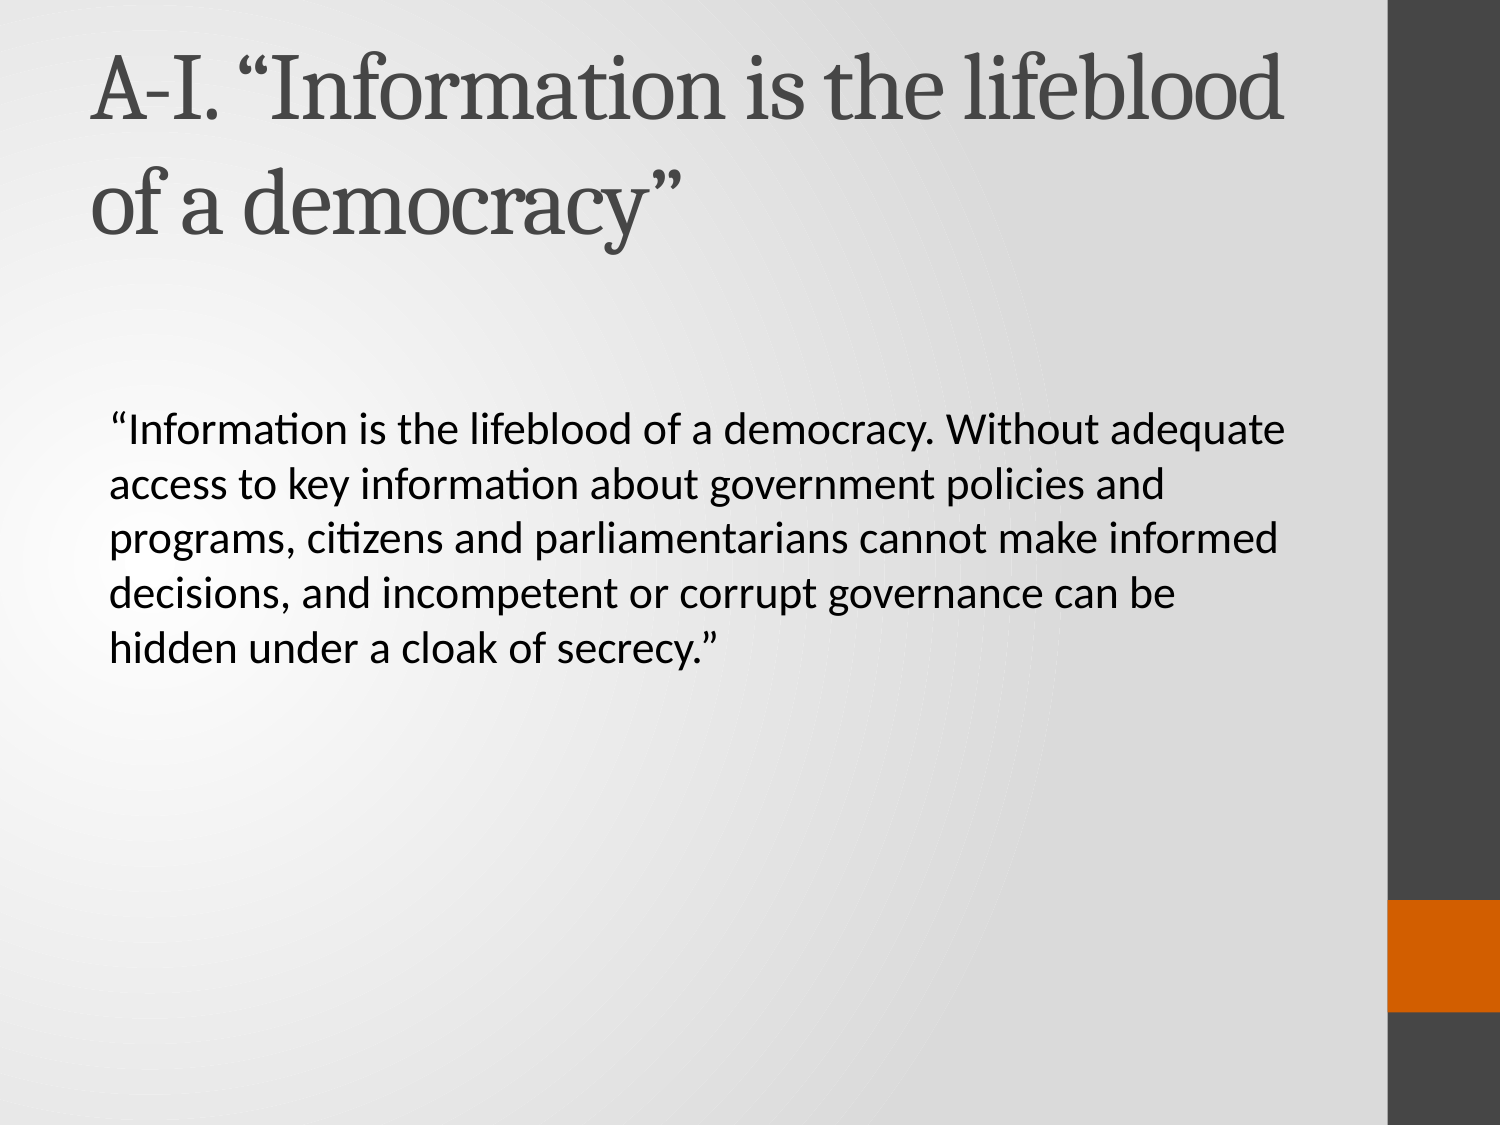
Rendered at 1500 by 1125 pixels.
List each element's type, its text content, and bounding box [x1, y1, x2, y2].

title A-I. “Information is the lifeblood of a democracy” [75, 45, 1325, 233]
list “Information is the lifeblood of a democracy. Without adequate access to key information about government policies and programs, citizens and parliamentarians cannot make informed decisions, and incompetent or corrupt governance can be hidden under a cloak of secrecy.” [75, 262, 1325, 1050]
